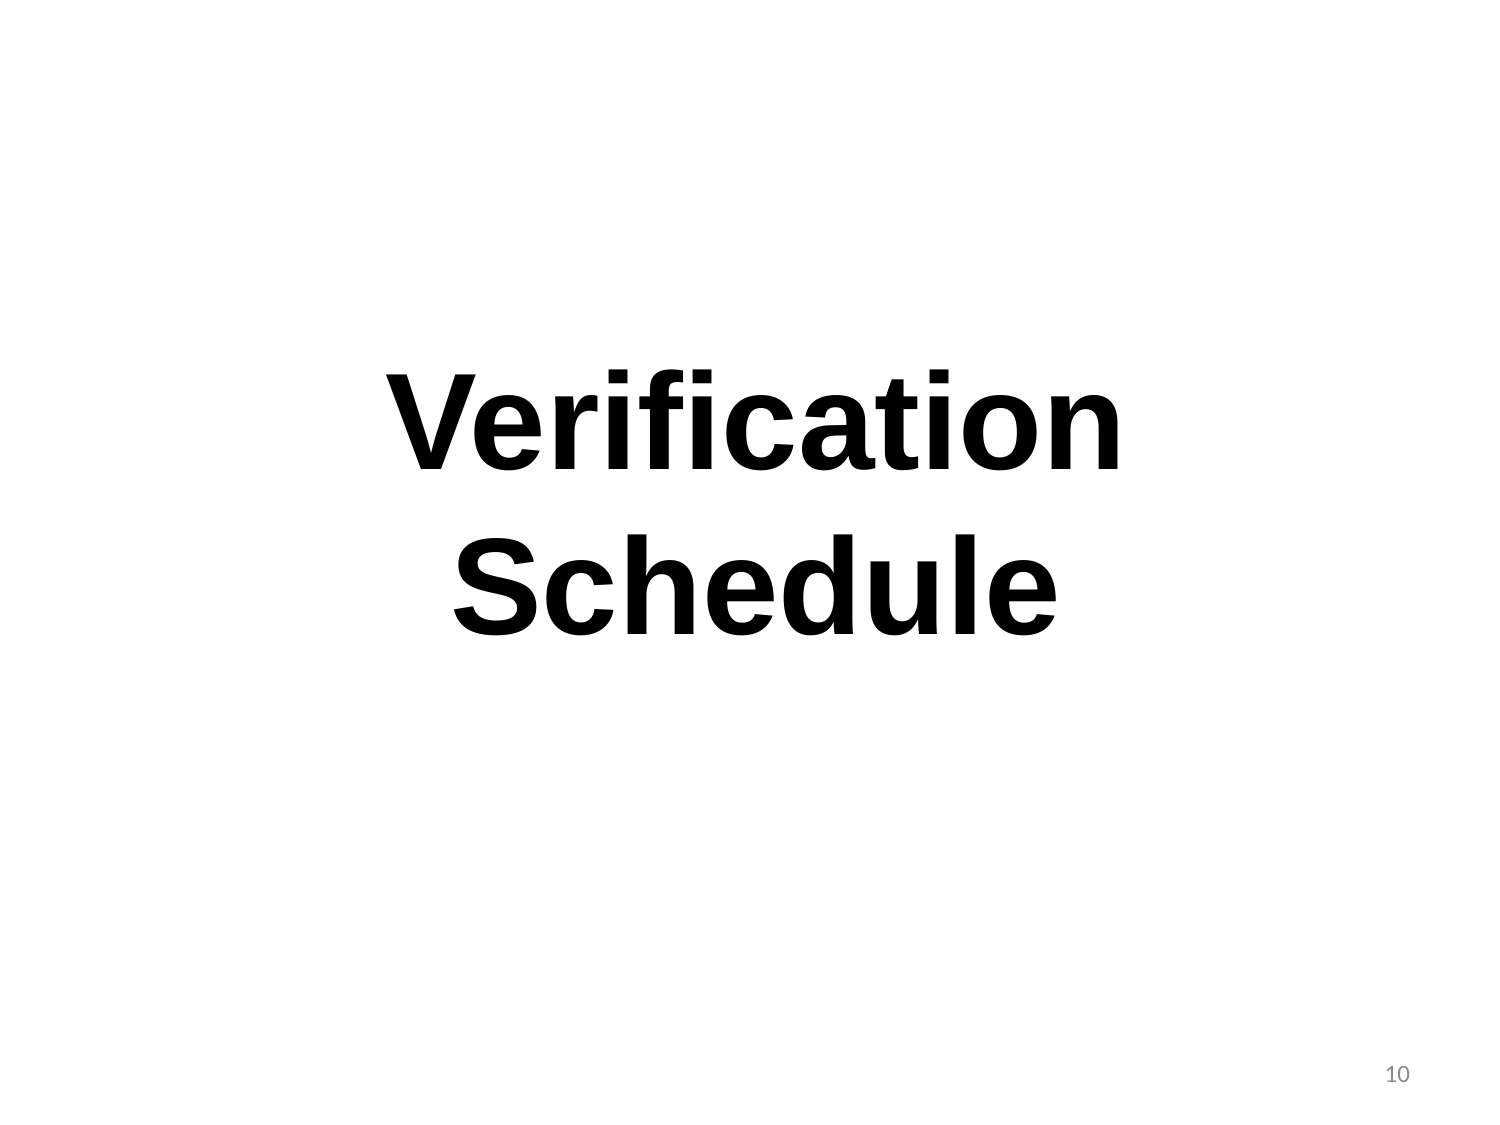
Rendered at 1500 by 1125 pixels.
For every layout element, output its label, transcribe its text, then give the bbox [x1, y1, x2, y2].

slide_number 10 [1074, 1042, 1425, 1103]
text_box Verification Schedule [249, 324, 1263, 670]
